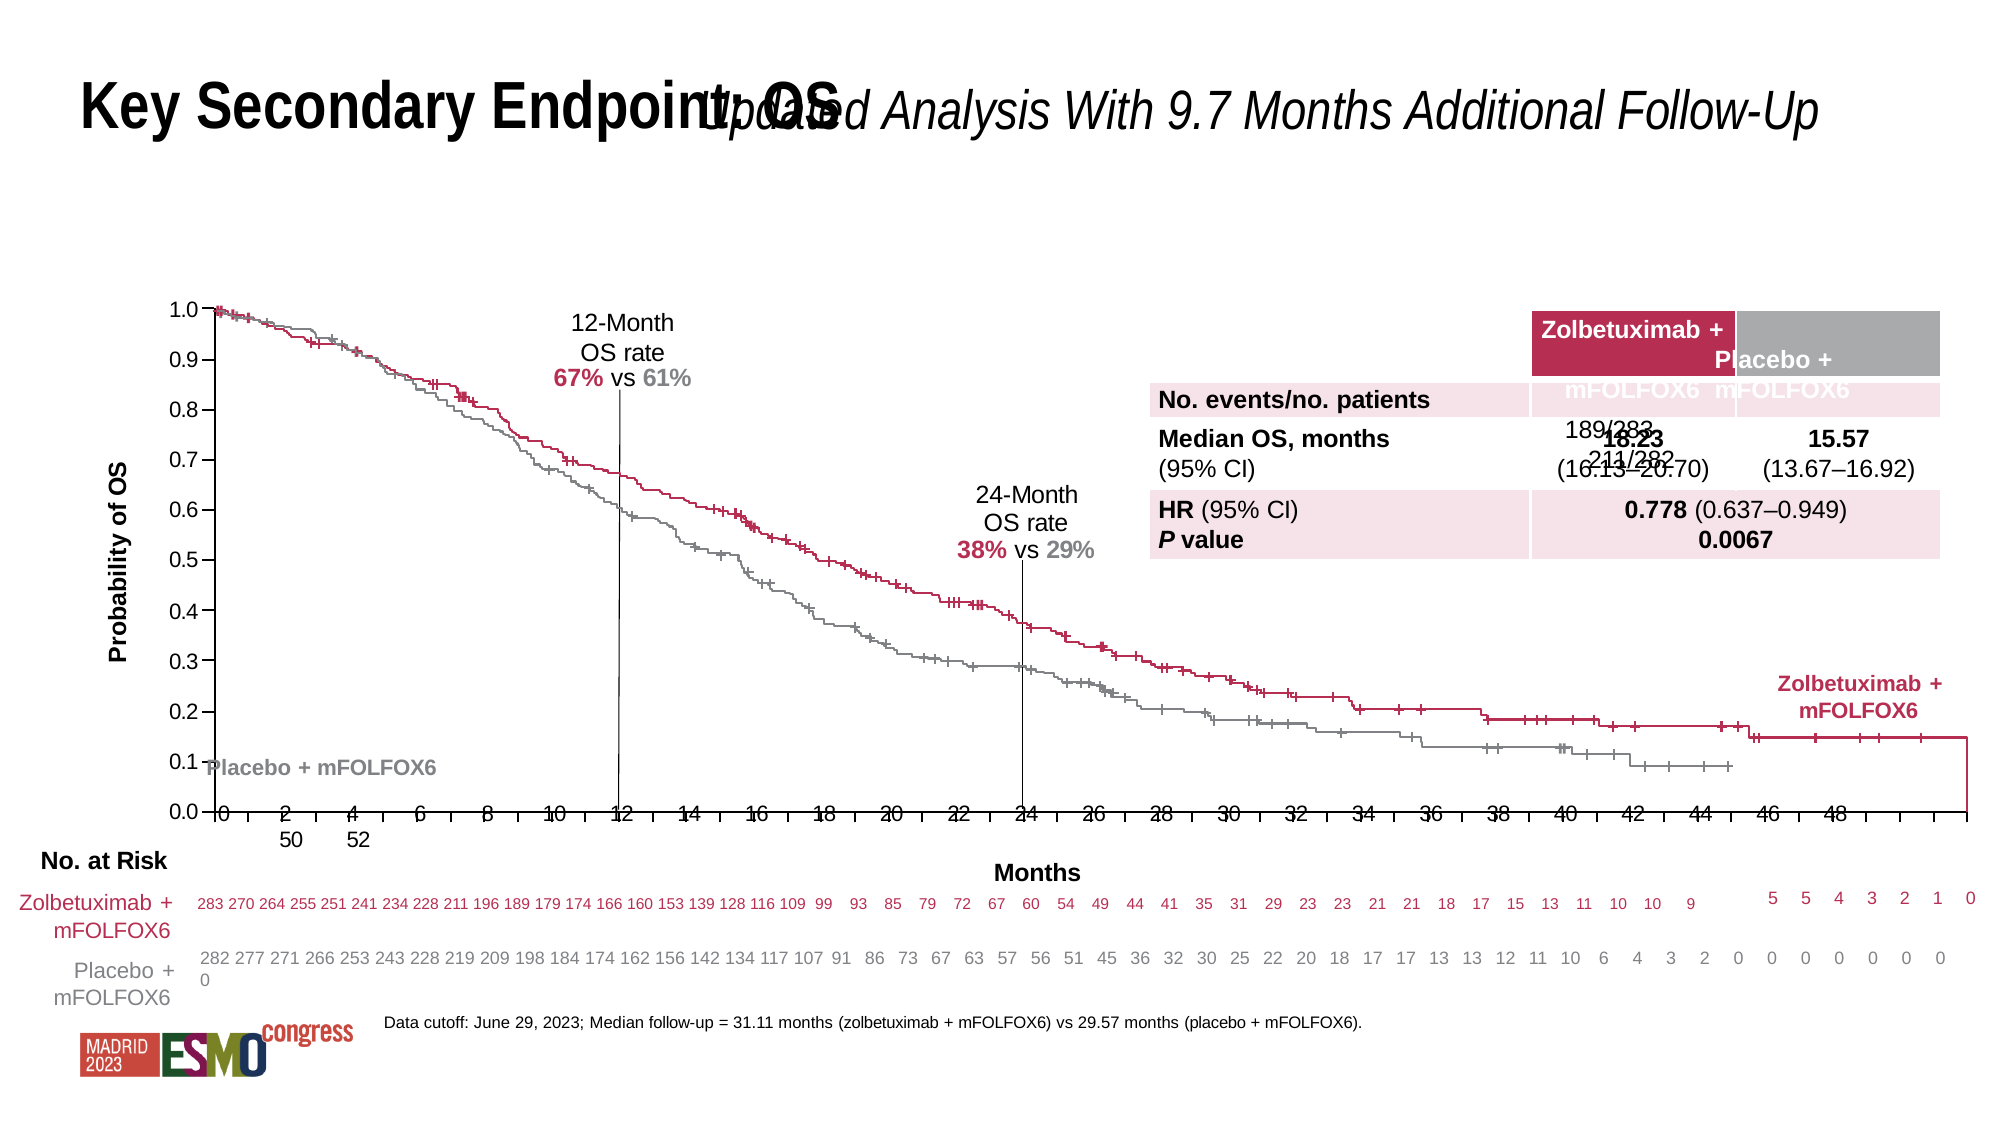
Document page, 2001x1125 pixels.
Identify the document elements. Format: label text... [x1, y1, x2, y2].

text_box 0.7 [166, 441, 195, 472]
text_box 0.5 [166, 541, 195, 572]
text_box 1.0 [166, 291, 204, 322]
text_box 282 277 271 266 253 243 228 219 209 198 184 174 162 156 142 134 117 107 91 86 73 67 63 57 56 51 45 36 32 30 25 22 20 18 17 17 13 13 12 11 10 6 4 3 2 0 0 0 0 0 0 0 0 [197, 943, 1977, 990]
text_box Placebo + mFOLFOX6 0 2 4 6 8 10 12 14 16 18 20 22 24 26 28 30 32 34 36 38 40 42 44 46 48 50 52 5 5 4 3 2 1 0 [206, 750, 1985, 909]
text_box Placebo + mFOLFOX6 [50, 952, 180, 1011]
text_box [201, 305, 1969, 823]
text_box Data cutoff: June 29, 2023; Median follow-up = 31.11 months (zolbetuximab + mFOLFOX6) vs 29.57 months (placebo + mFOLFOX6). [381, 1009, 1376, 1033]
text_box 0.9 [166, 341, 195, 372]
text_box 0.6 [166, 491, 195, 522]
text_box 0.0 [166, 793, 195, 824]
picture [80, 1024, 353, 1077]
text_box No. at Risk [37, 841, 173, 875]
text_box Probability of OS [101, 457, 132, 666]
text_box 0.1 [166, 743, 195, 774]
title Key Secondary Endpoint: OS [77, 58, 844, 250]
text_box Updated Analysis With 9.7 Months Additional Follow-Up [694, 71, 1828, 142]
text_box 0.2 [166, 693, 195, 724]
text_box 0.4 0.3 [166, 593, 195, 674]
text_box 0.8 [166, 391, 195, 422]
text_box Zolbetuximab + 283 270 264 255 251 241 234 228 211 196 189 179 174 166 160 153 139 128 116 109 99 93 85 79 72 67 60 54 49 44 41 35 31 29 23 23 21 21 18 17 15 13 11 10 10 9 mFOLFOX6 [16, 879, 1741, 943]
